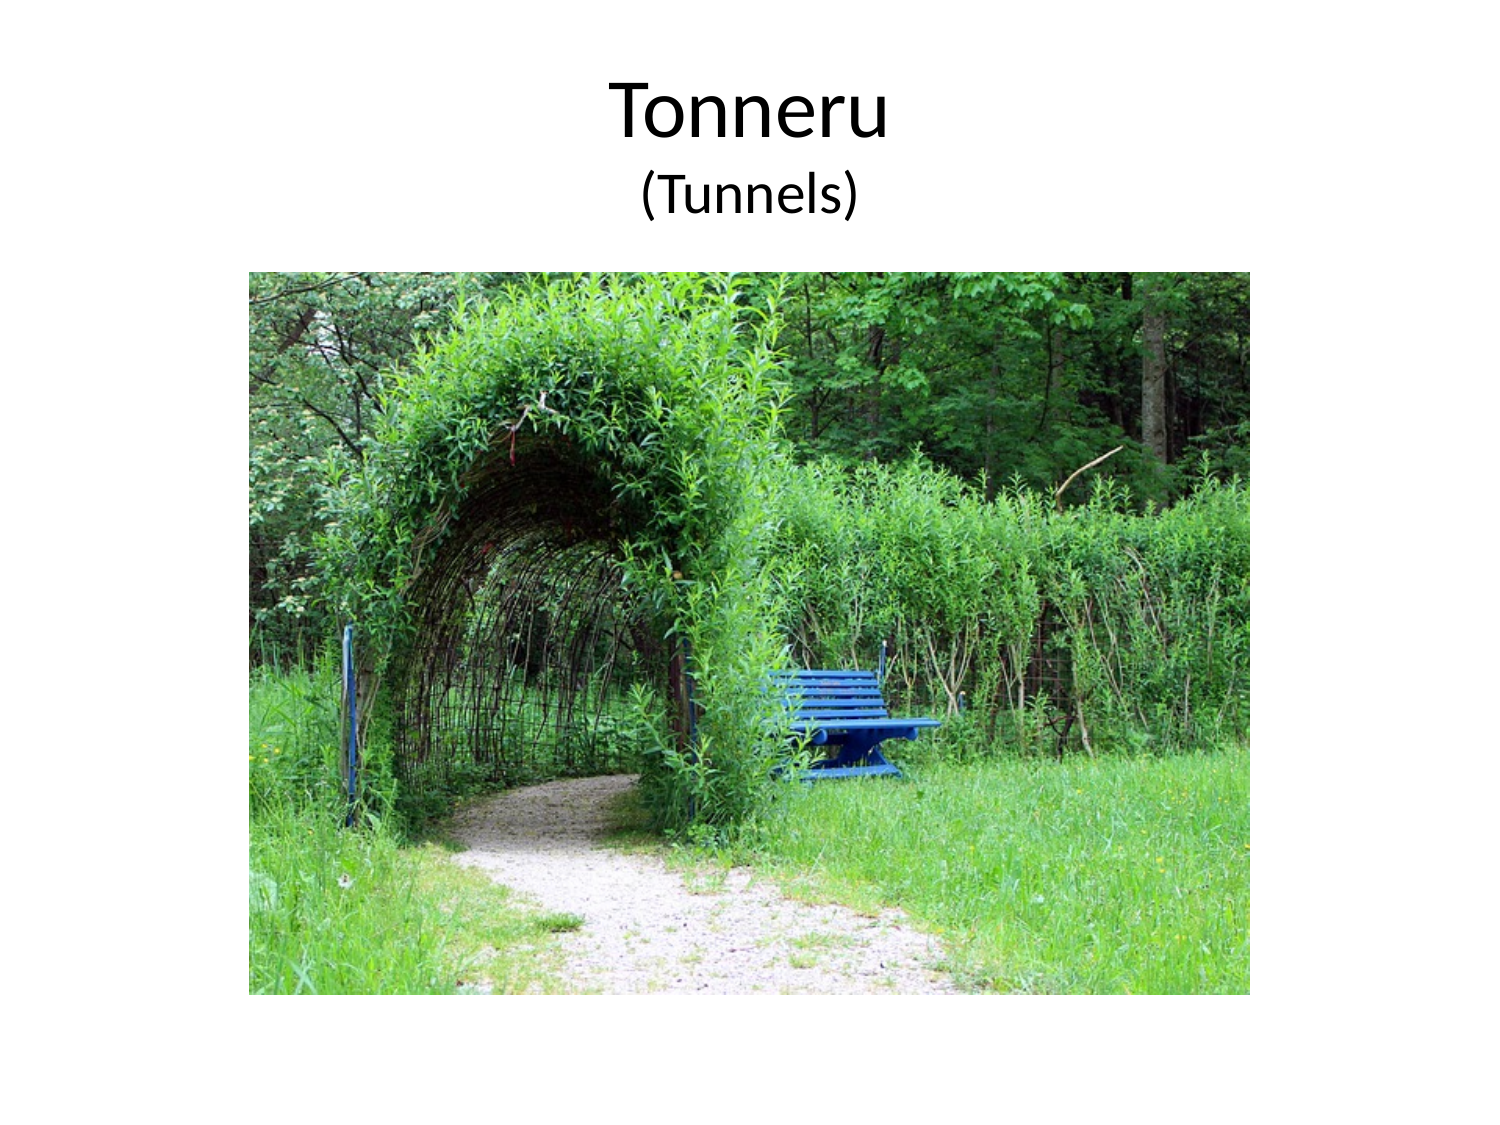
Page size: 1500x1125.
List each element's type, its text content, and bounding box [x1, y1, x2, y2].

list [249, 272, 1251, 995]
title Tonneru (Tunnels) [75, 45, 1425, 233]
